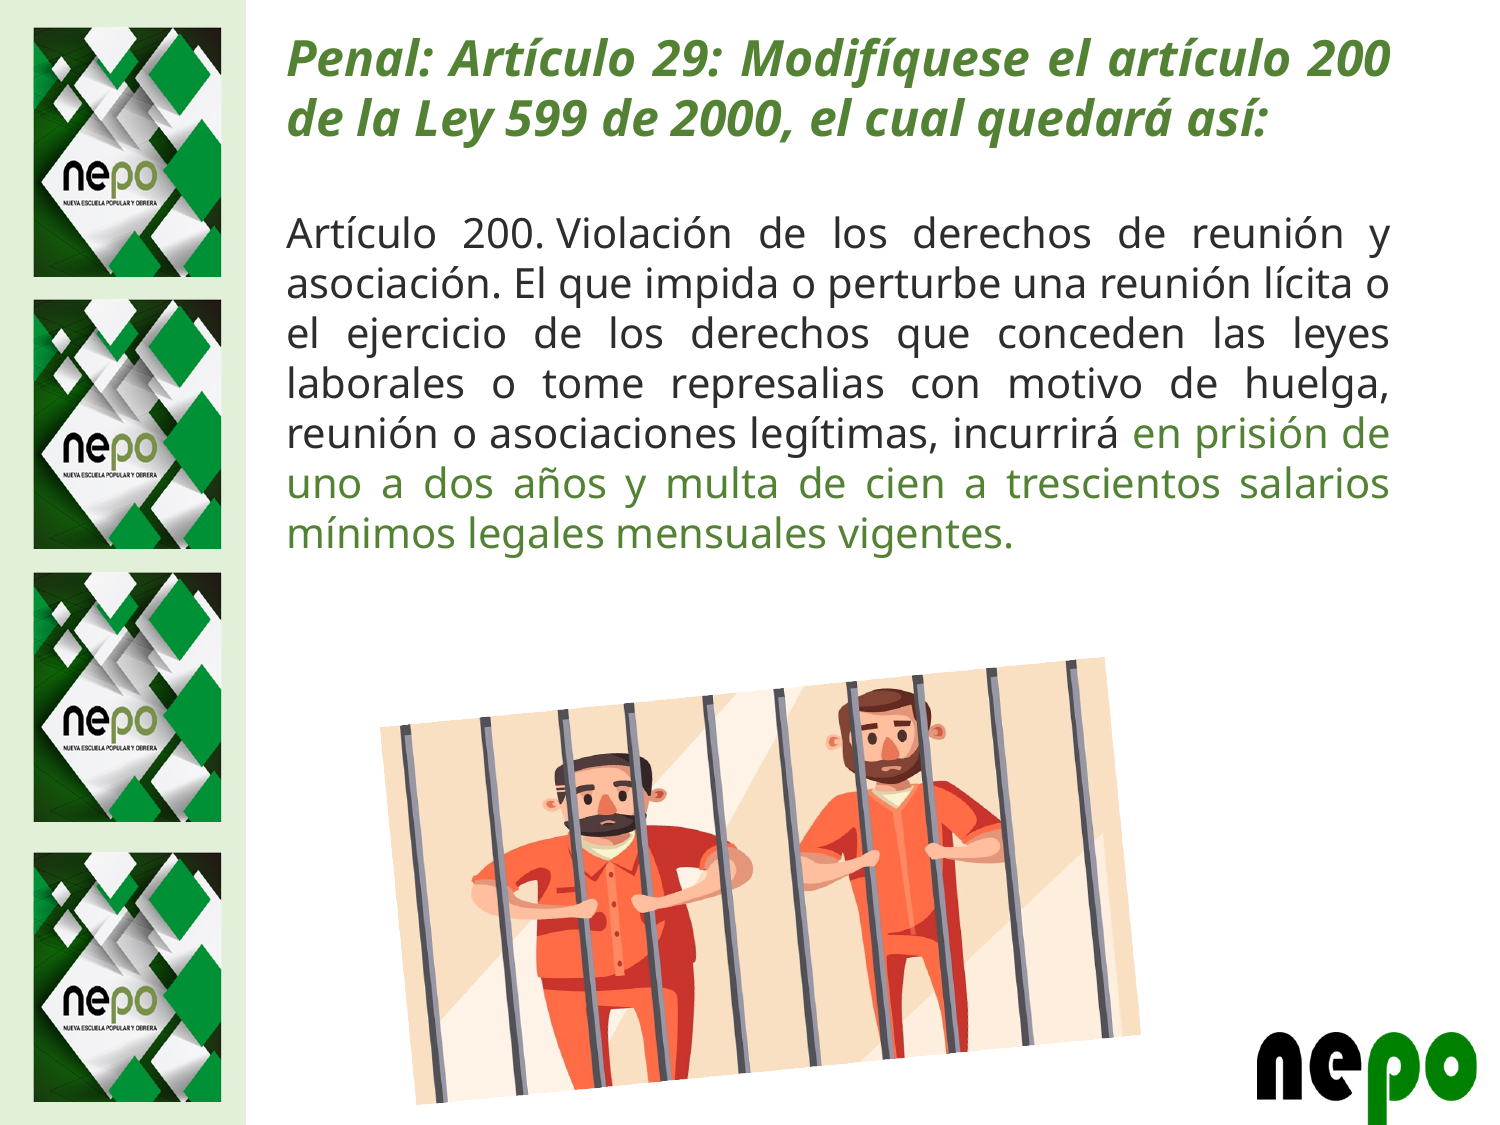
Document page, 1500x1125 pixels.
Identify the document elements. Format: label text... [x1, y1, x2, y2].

picture [1257, 1032, 1477, 1125]
text_box Penal: Artículo 29: Modifíquese el artículo 200 de la Ley 599 de 2000, el cual quedará así: Artículo 200. Violación de los derechos de reunión y asociación. El que impida o perturbe una reunión lícita o el ejercicio de los derechos que conceden las leyes laborales o tome represalias con motivo de huelga, reunión o asociaciones legítimas, incurrirá en prisión de uno a dos años y multa de cien a trescientos salarios mínimos legales mensuales vigentes. [183, 19, 1500, 564]
picture [381, 657, 1140, 1105]
picture [0, 0, 246, 1125]
